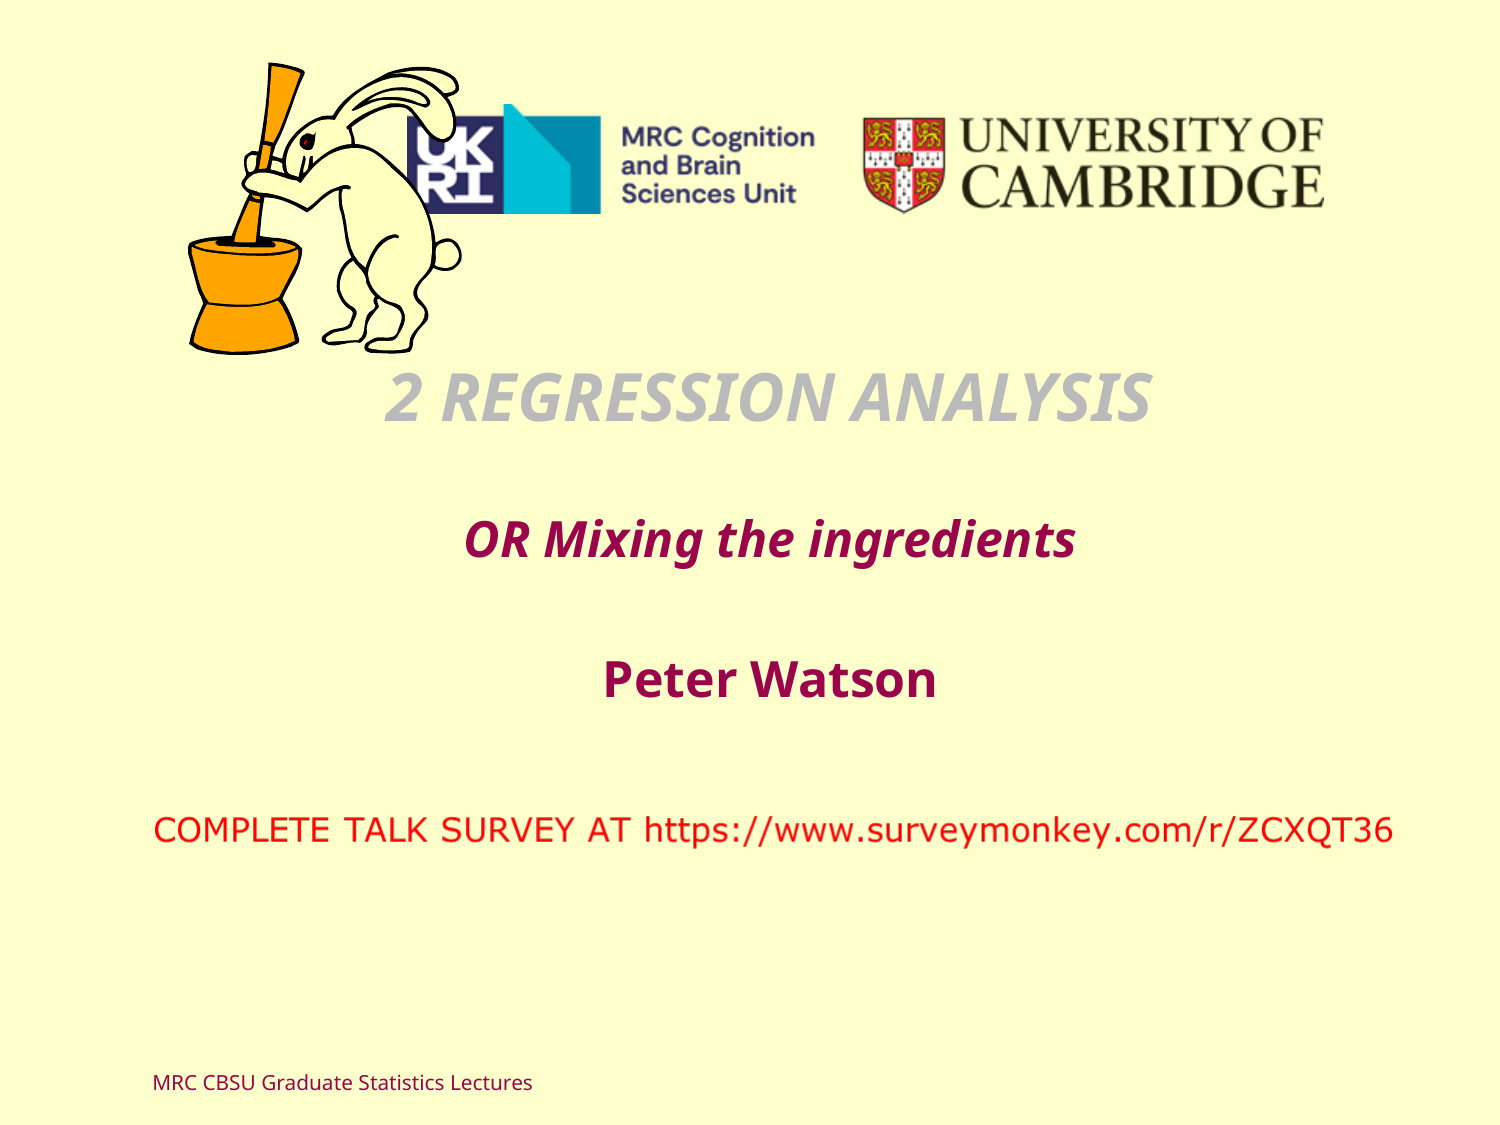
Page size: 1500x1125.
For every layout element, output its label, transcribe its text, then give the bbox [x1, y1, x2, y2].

picture [133, 798, 1415, 869]
subtitle OR Mixing the ingredients Peter Watson [262, 500, 1280, 553]
picture [463, 104, 1324, 214]
title 2 REGRESSION ANALYSIS [262, 312, 1279, 488]
footer MRC CBSU Graduate Statistics Lectures [137, 1062, 988, 1101]
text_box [187, 62, 463, 359]
